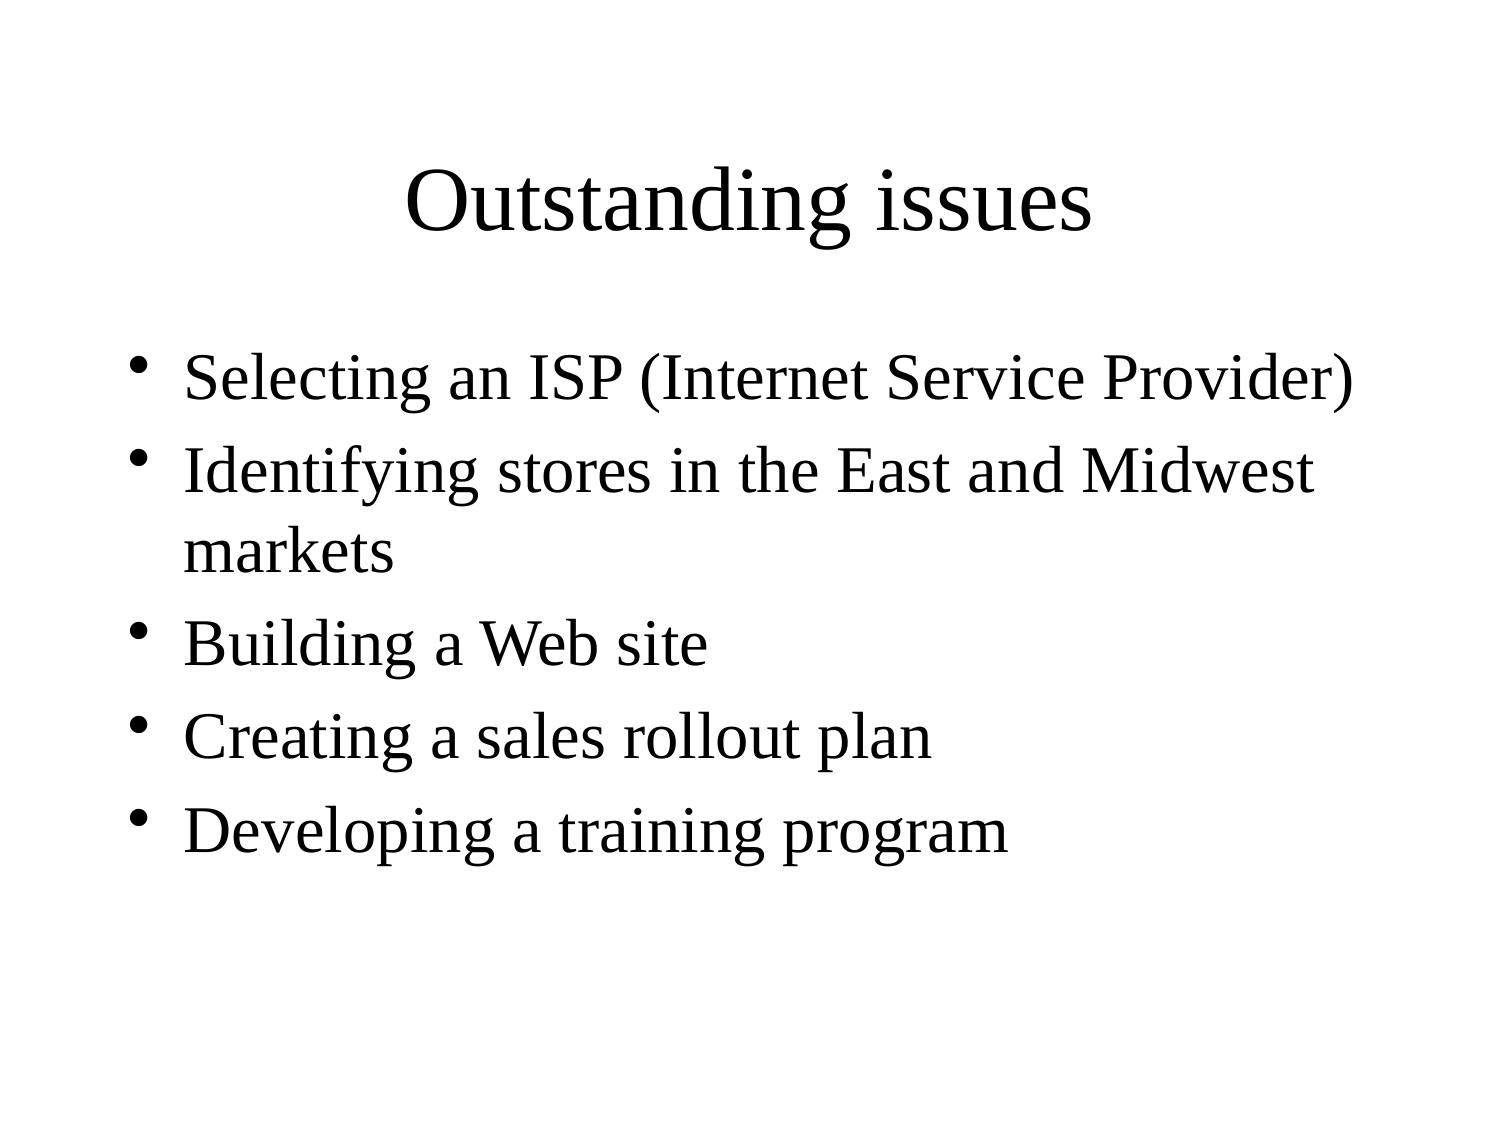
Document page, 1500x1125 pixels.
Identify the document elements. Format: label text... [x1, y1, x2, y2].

list Selecting an ISP (Internet Service Provider) Identifying stores in the East and Midwest markets Building a Web site Creating a sales rollout plan Developing a training program [112, 324, 1388, 1001]
title Outstanding issues [112, 99, 1388, 288]
